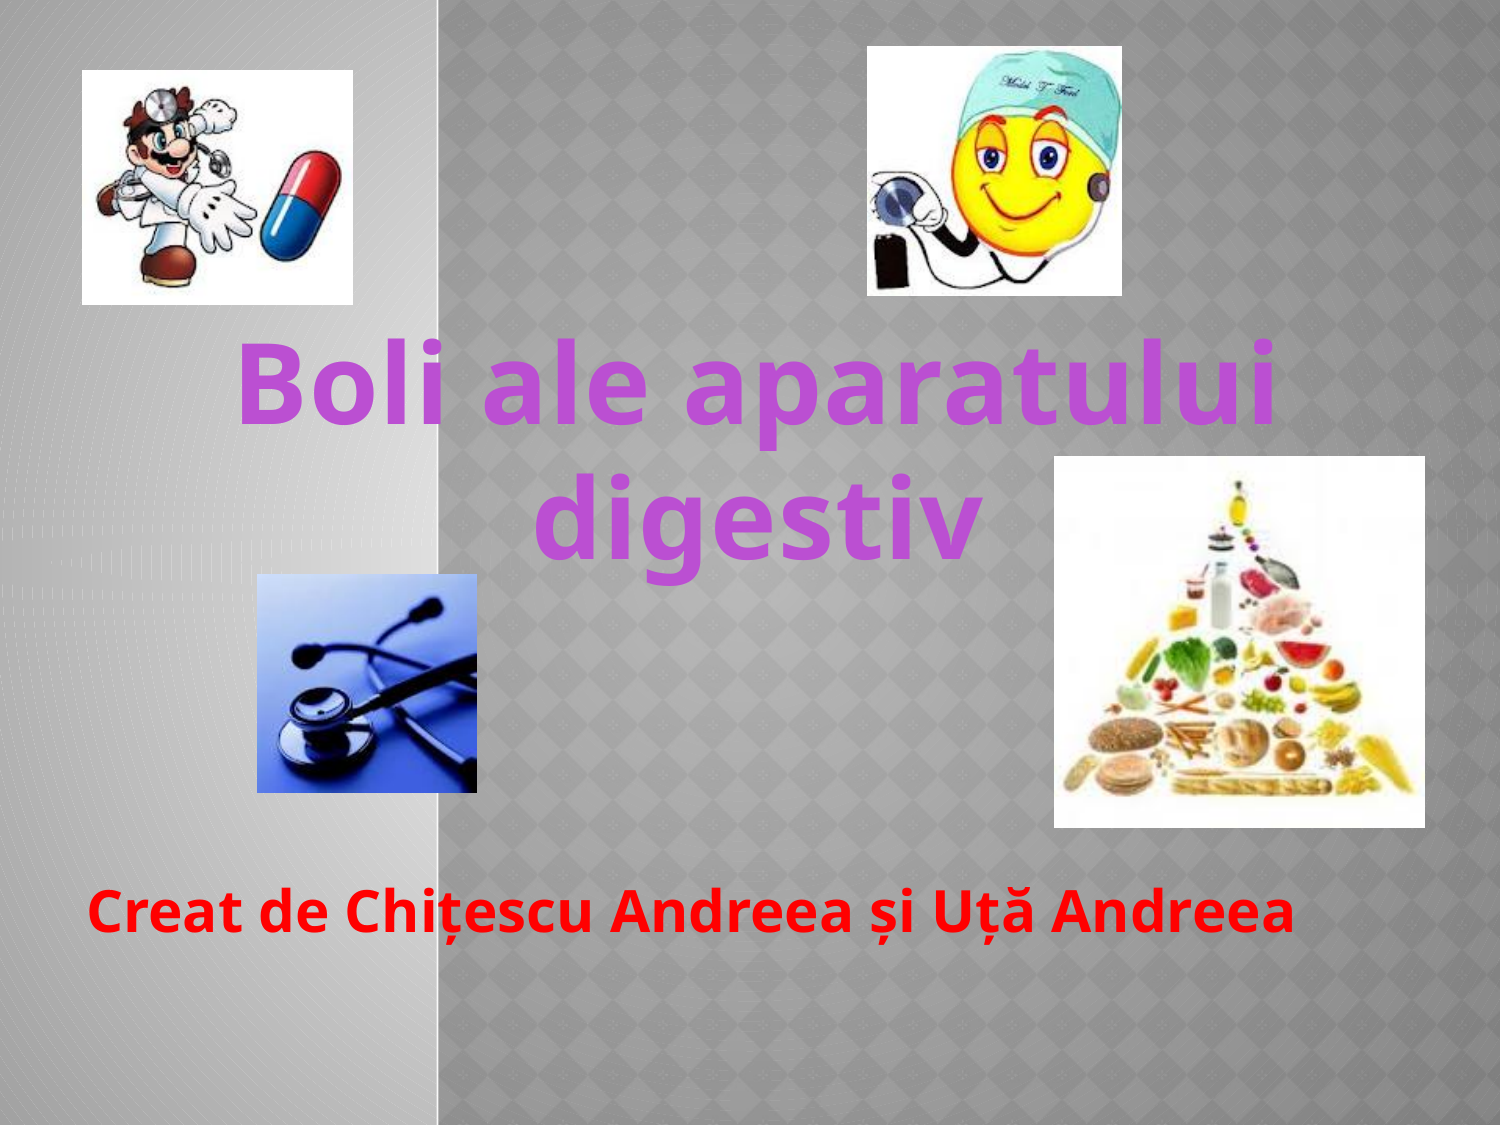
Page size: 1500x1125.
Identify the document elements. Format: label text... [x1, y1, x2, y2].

text_box Creat de Chiţescu Andreea şi Uţă Andreea [35, 867, 1348, 1088]
picture [1054, 456, 1426, 828]
text_box Boli ale aparatului digestiv [105, 304, 1411, 590]
picture [257, 573, 477, 794]
picture [866, 46, 1123, 296]
picture [81, 69, 353, 306]
